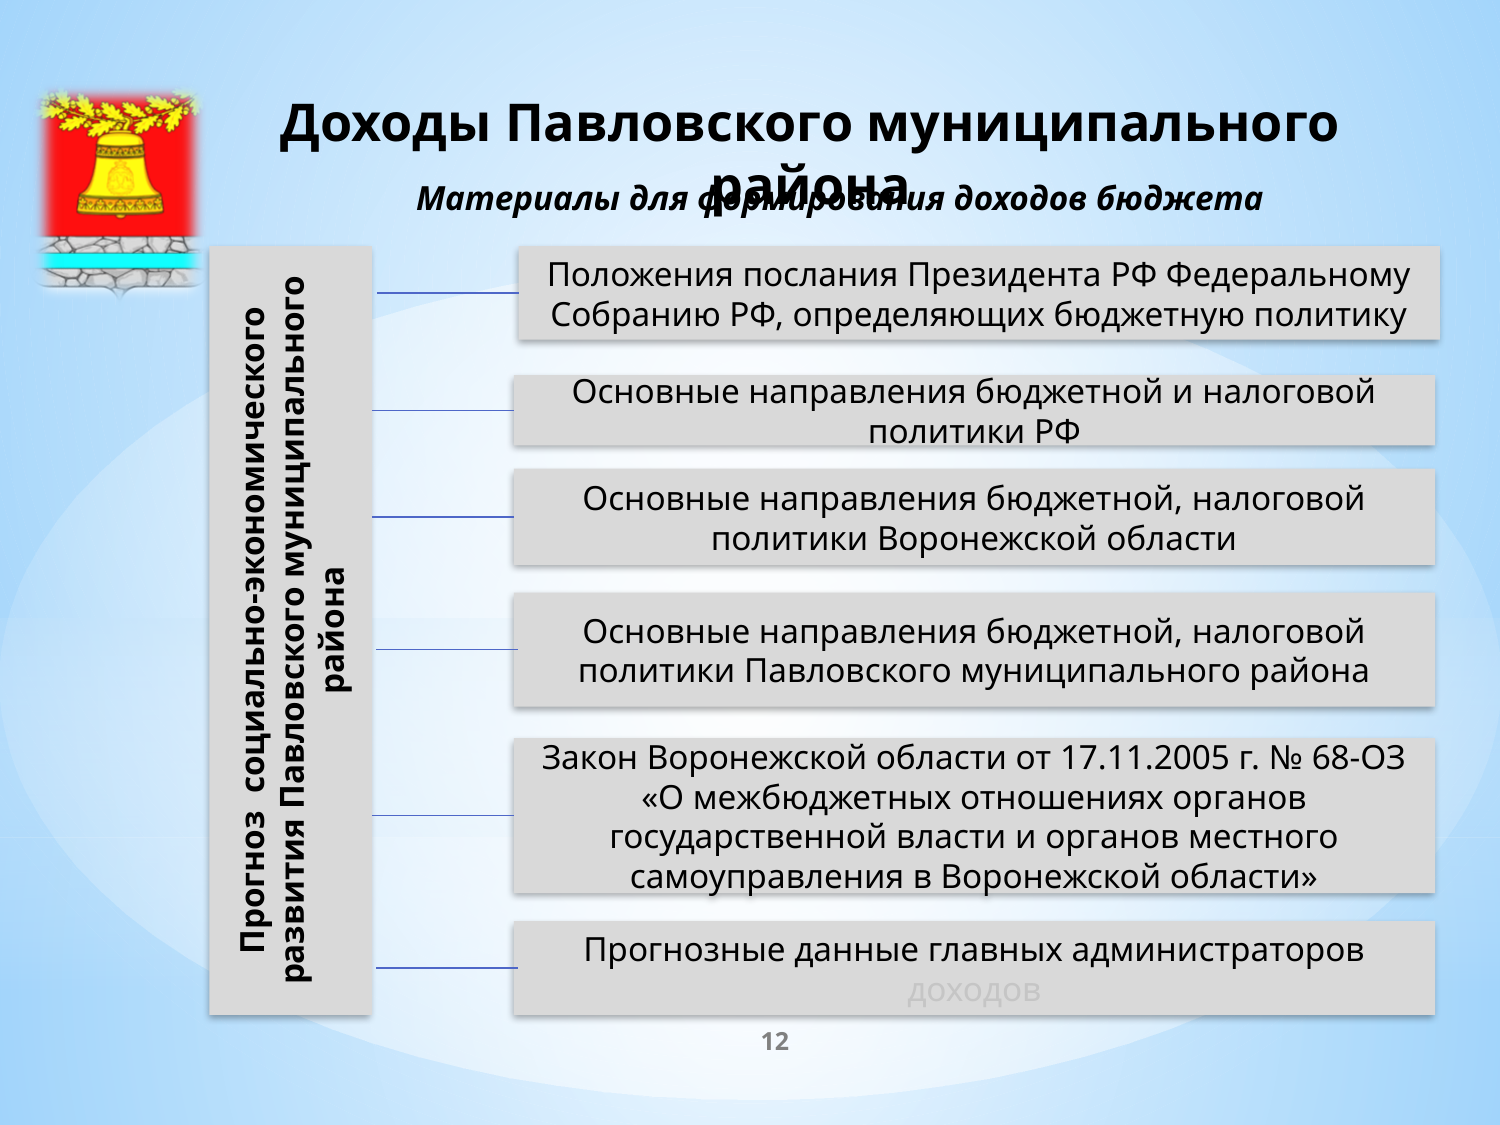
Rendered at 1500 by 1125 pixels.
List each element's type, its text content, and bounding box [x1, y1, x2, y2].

slide_number 12 [624, 1025, 925, 1073]
text_box Основные направления бюджетной, налоговой политики Павловского муниципального района [512, 591, 1436, 708]
text_box Прогнозные данные главных администраторов доходов [512, 920, 1436, 1016]
title Доходы Павловского муниципального района [211, 82, 1412, 194]
text_box Прогноз социально-экономического развития Павловского муниципального района [208, 245, 373, 1016]
text_box Материалы для формирования доходов бюджета [301, 170, 1380, 225]
text_box Положения послания Президента РФ Федеральному Собранию РФ, определяющих бюджетную политику [517, 245, 1441, 341]
text_box Основные направления бюджетной, налоговой политики Воронежской области [512, 467, 1436, 566]
text_box Закон Воронежской области от 17.11.2005 г. № 68-ОЗ «О межбюджетных отношениях органов государственной власти и органов местного самоуправления в Воронежской области» [512, 737, 1436, 894]
picture [29, 81, 210, 307]
text_box Основные направления бюджетной и налоговой политики РФ [512, 374, 1436, 447]
